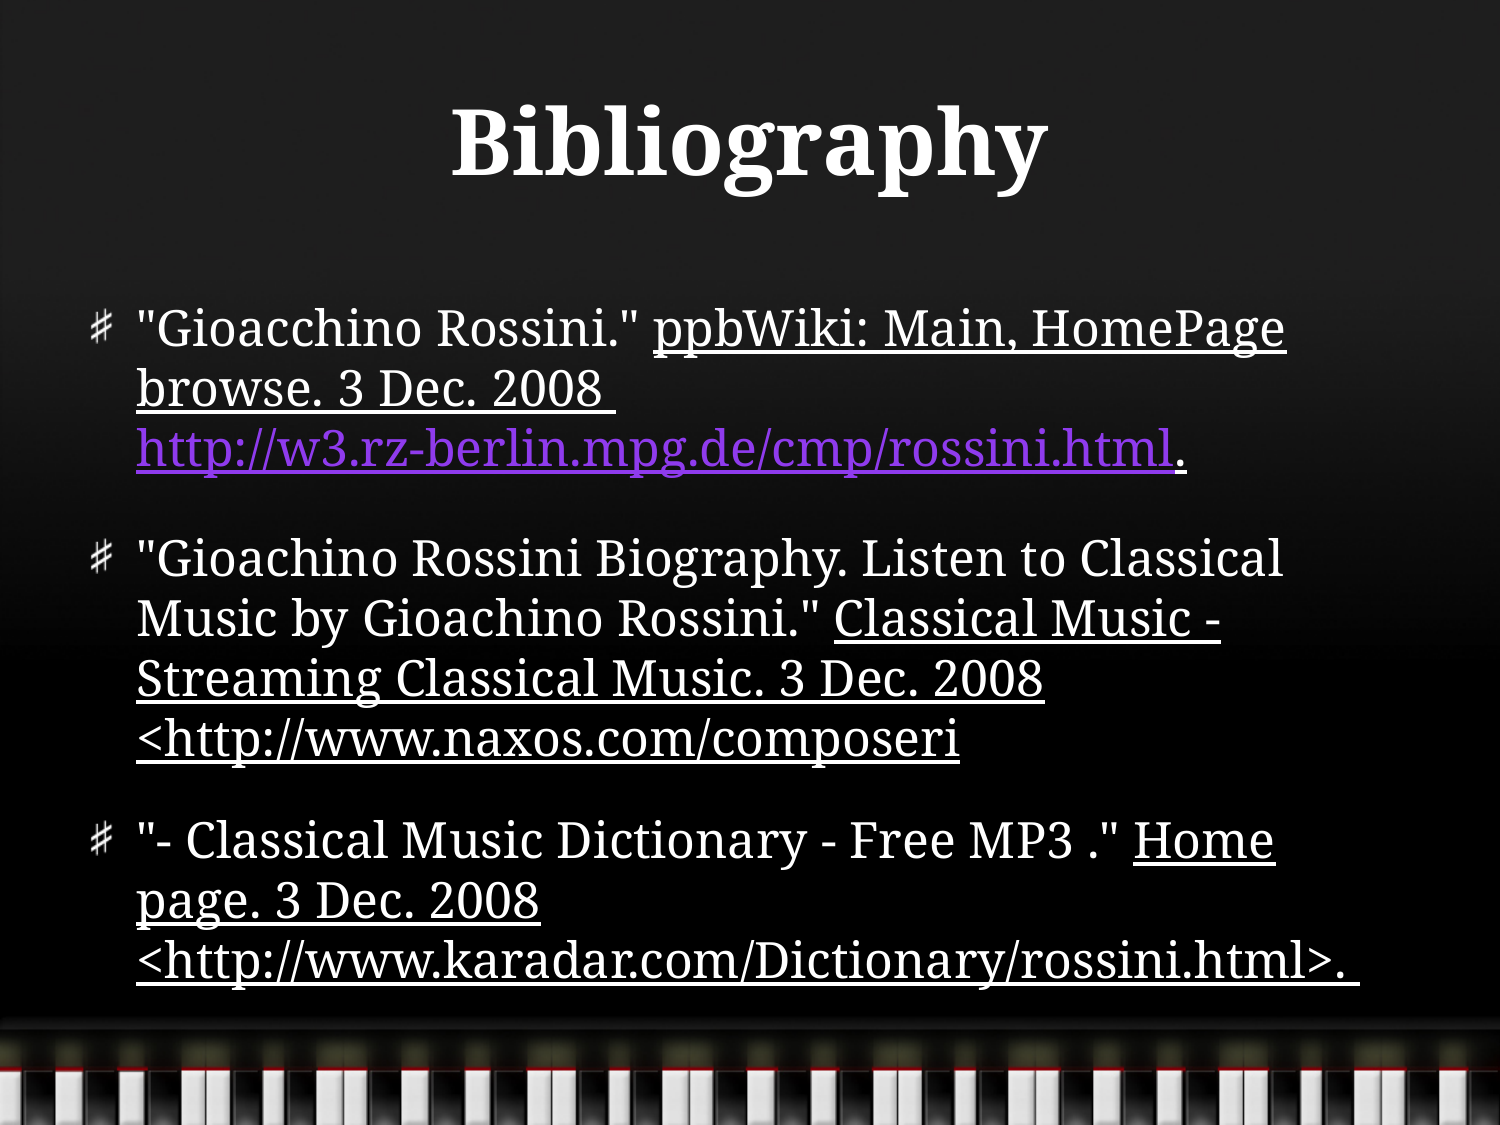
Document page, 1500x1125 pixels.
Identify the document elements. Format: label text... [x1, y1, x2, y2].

picture [0, 0, 1500, 1125]
list "Gioacchino Rossini." ppbWiki: Main, HomePage browse. 3 Dec. 2008 http://w3.rz-berlin.mpg.de/cmp/rossini.html. "Gioachino Rossini Biography. Listen to Classical Music by Gioachino Rossini." Classical Music - Streaming Classical Music. 3 Dec. 2008 <http://www.naxos.com/composeri "- Classical Music Dictionary - Free MP3 ." Home page. 3 Dec. 2008 <http://www.karadar.com/Dictionary/rossini.html>. [75, 288, 1425, 925]
title Bibliography [75, 45, 1425, 233]
